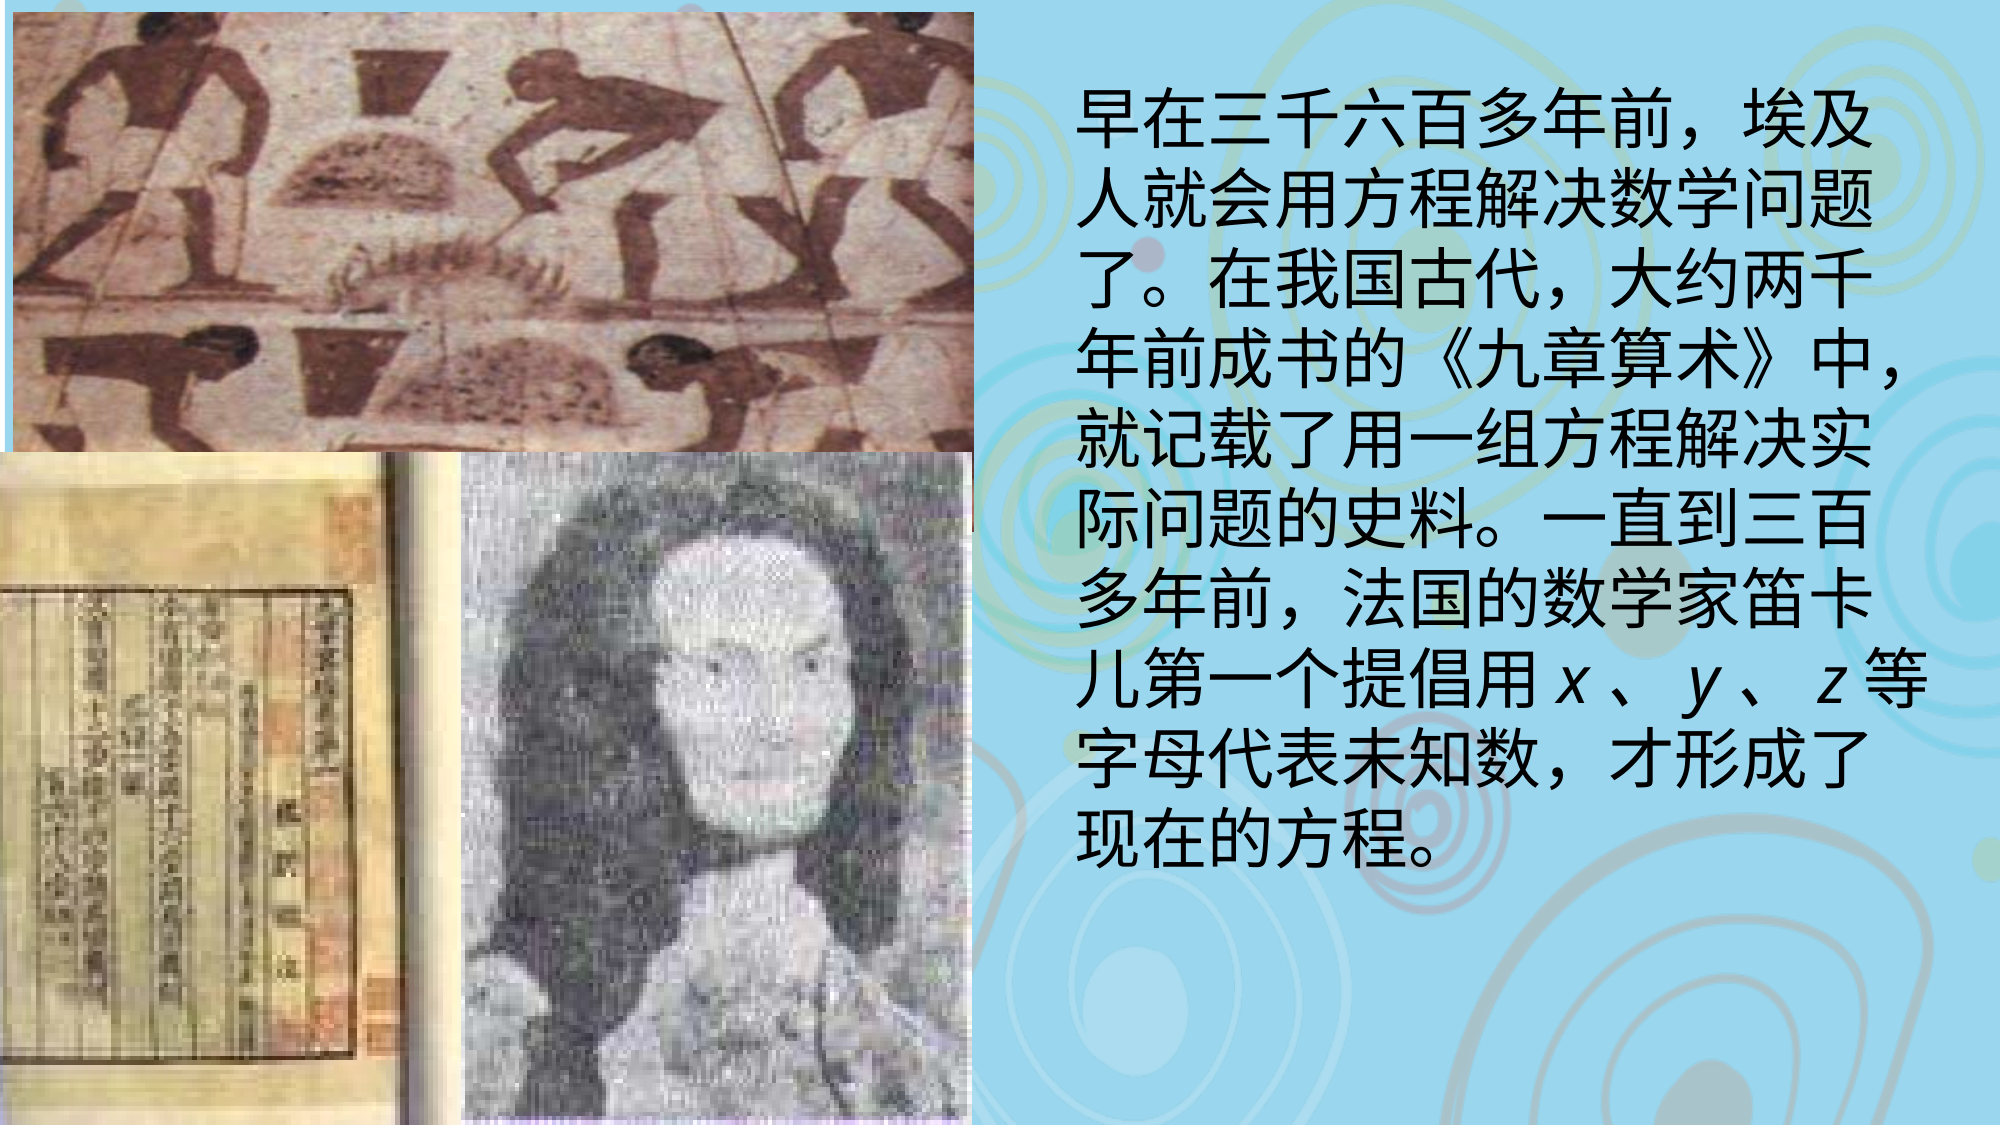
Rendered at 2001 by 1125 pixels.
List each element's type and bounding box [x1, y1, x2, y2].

picture [0, 12, 1000, 1125]
text_box [4, 0, 2000, 1125]
